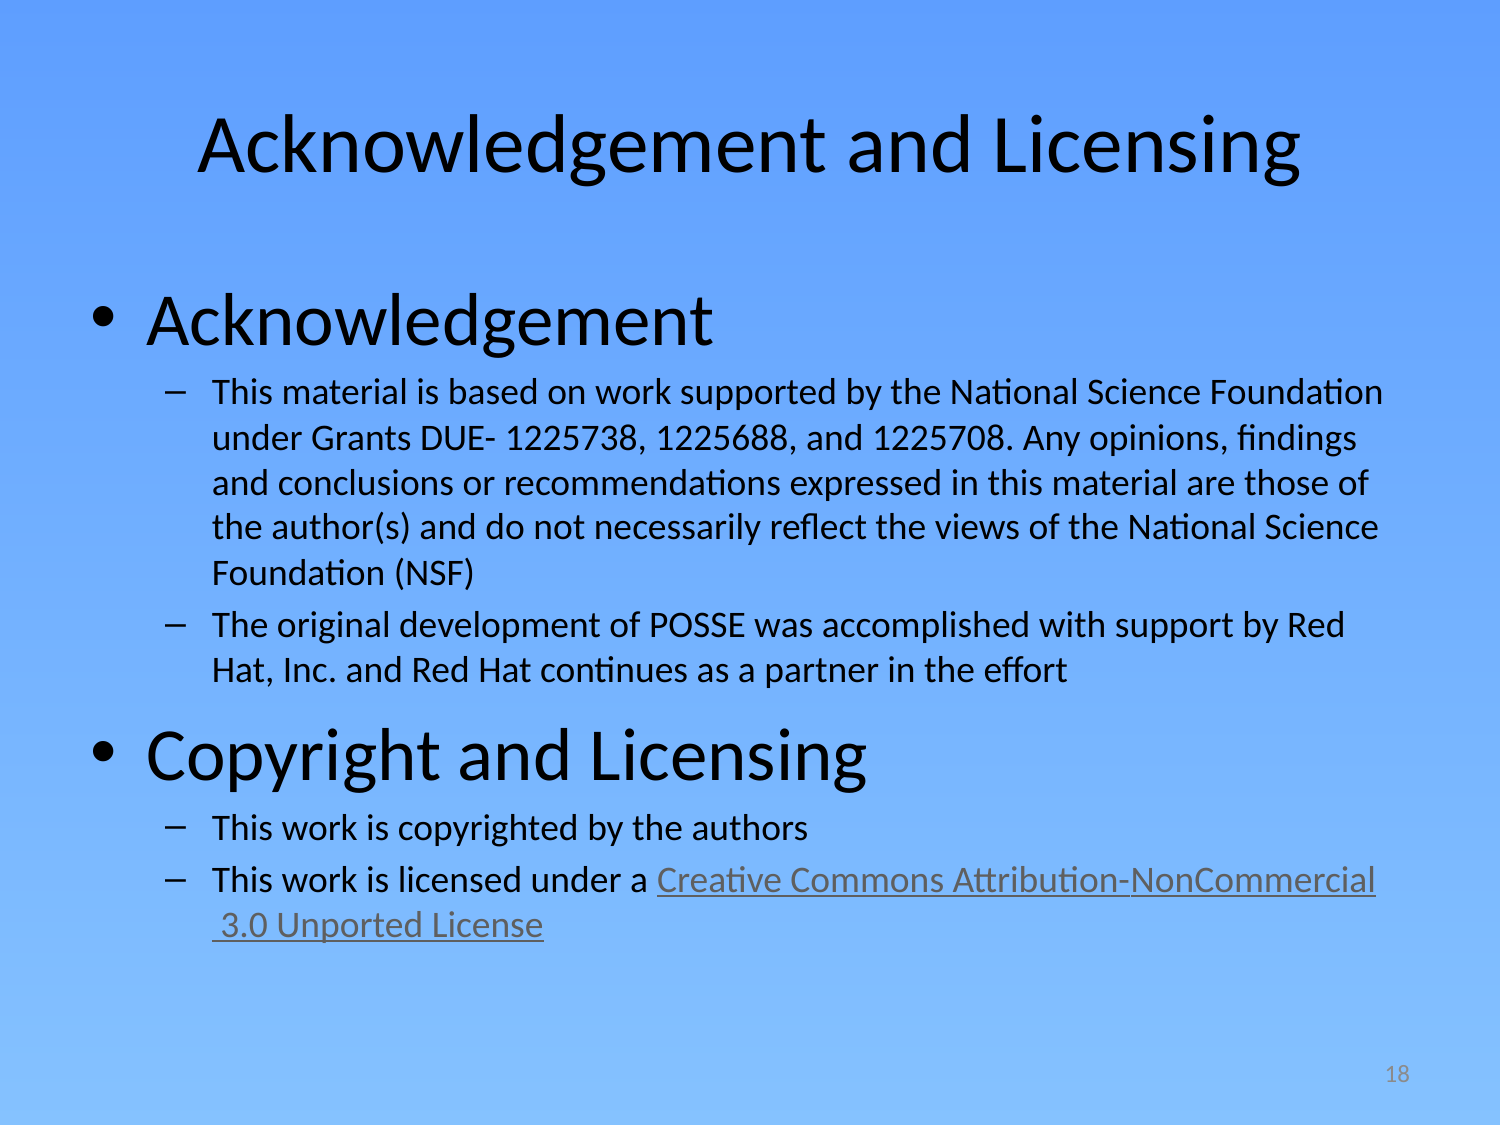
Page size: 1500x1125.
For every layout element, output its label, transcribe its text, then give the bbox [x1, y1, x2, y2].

slide_number 18 [1074, 1042, 1425, 1103]
title Acknowledgement and Licensing [74, 44, 1426, 233]
list Acknowledgement This material is based on work supported by the National Science Foundation under Grants DUE- 1225738, 1225688, and 1225708. Any opinions, findings and conclusions or recommendations expressed in this material are those of the author(s) and do not necessarily reflect the views of the National Science Foundation (NSF) The original development of POSSE was accomplished with support by Red Hat, Inc. and Red Hat continues as a partner in the effort Copyright and Licensing This work is copyrighted by the authors This work is licensed under a Creative Commons Attribution-NonCommercial 3.0 Unported License [74, 262, 1426, 1006]
